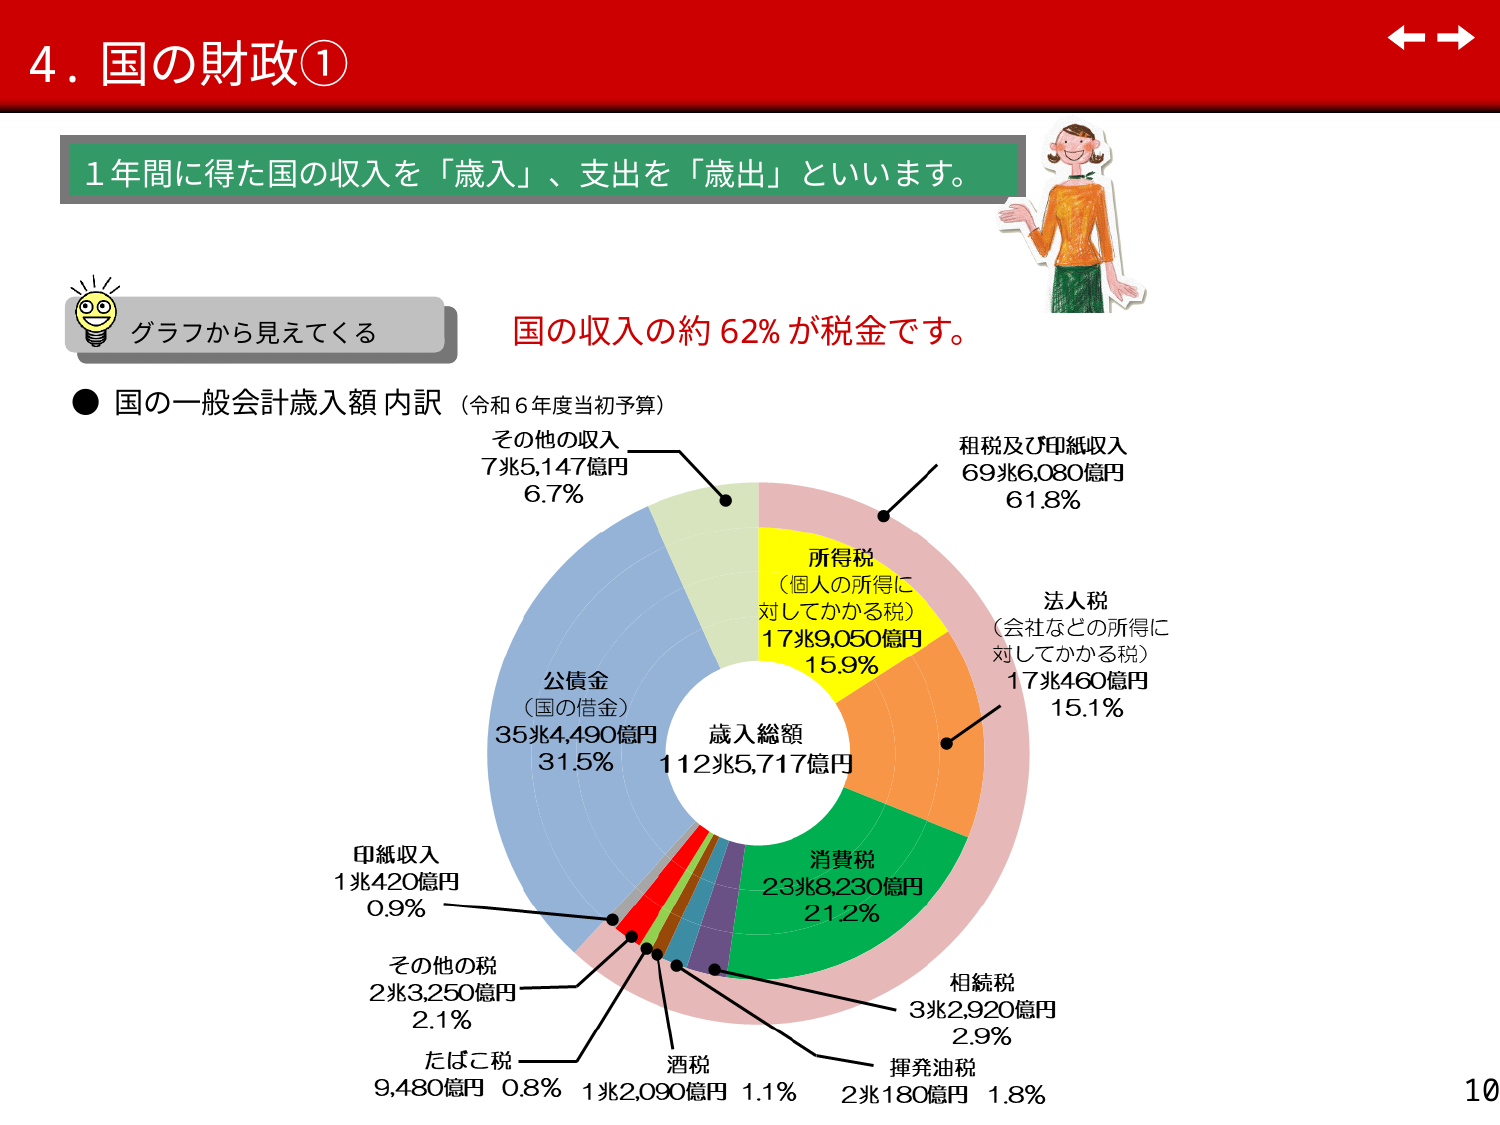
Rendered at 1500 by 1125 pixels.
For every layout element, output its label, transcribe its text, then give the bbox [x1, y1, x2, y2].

text_box １年間に得た国の収入を「歳入」、支出を「歳出」といいます。 [64, 139, 982, 200]
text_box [64, 274, 445, 353]
text_box 10 [1448, 1062, 1500, 1115]
picture [254, 408, 1197, 1125]
text_box 国の収入の約62%が税金です。 [497, 295, 1041, 358]
picture [0, 0, 1500, 313]
text_box ● 国の一般会計歳入額 内訳 （令和６年度当初予算） [56, 369, 929, 427]
